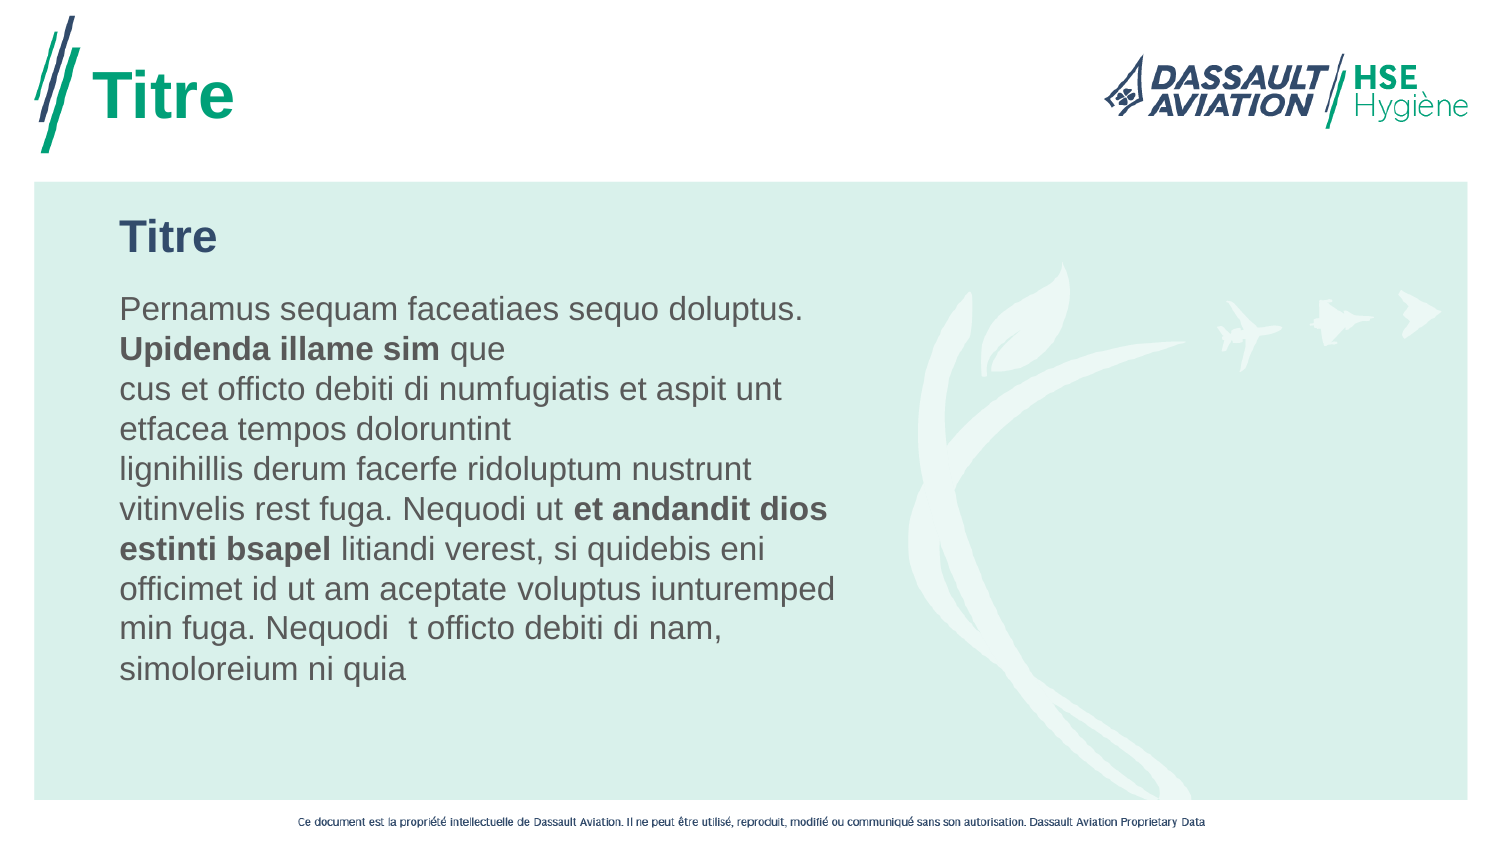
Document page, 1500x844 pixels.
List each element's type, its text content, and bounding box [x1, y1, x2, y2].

text_box Titre [104, 199, 1255, 269]
text_box Titre [77, 44, 251, 140]
picture [0, 0, 1500, 844]
text_box Pernamus sequam faceatiaes sequo doluptus. Upidenda illame sim que cus et officto debiti di numfugiatis et aspit unt etfacea tempos doloruntint lignihillis derum facerfe ridoluptum nustrunt vitinvelis rest fuga. Nequodi ut et andandit dios estinti bsapel litiandi verest, si quidebis eni officimet id ut am aceptate voluptus iunturemped min fuga. Nequodi t officto debiti di nam, simoloreium ni quia [104, 280, 892, 694]
